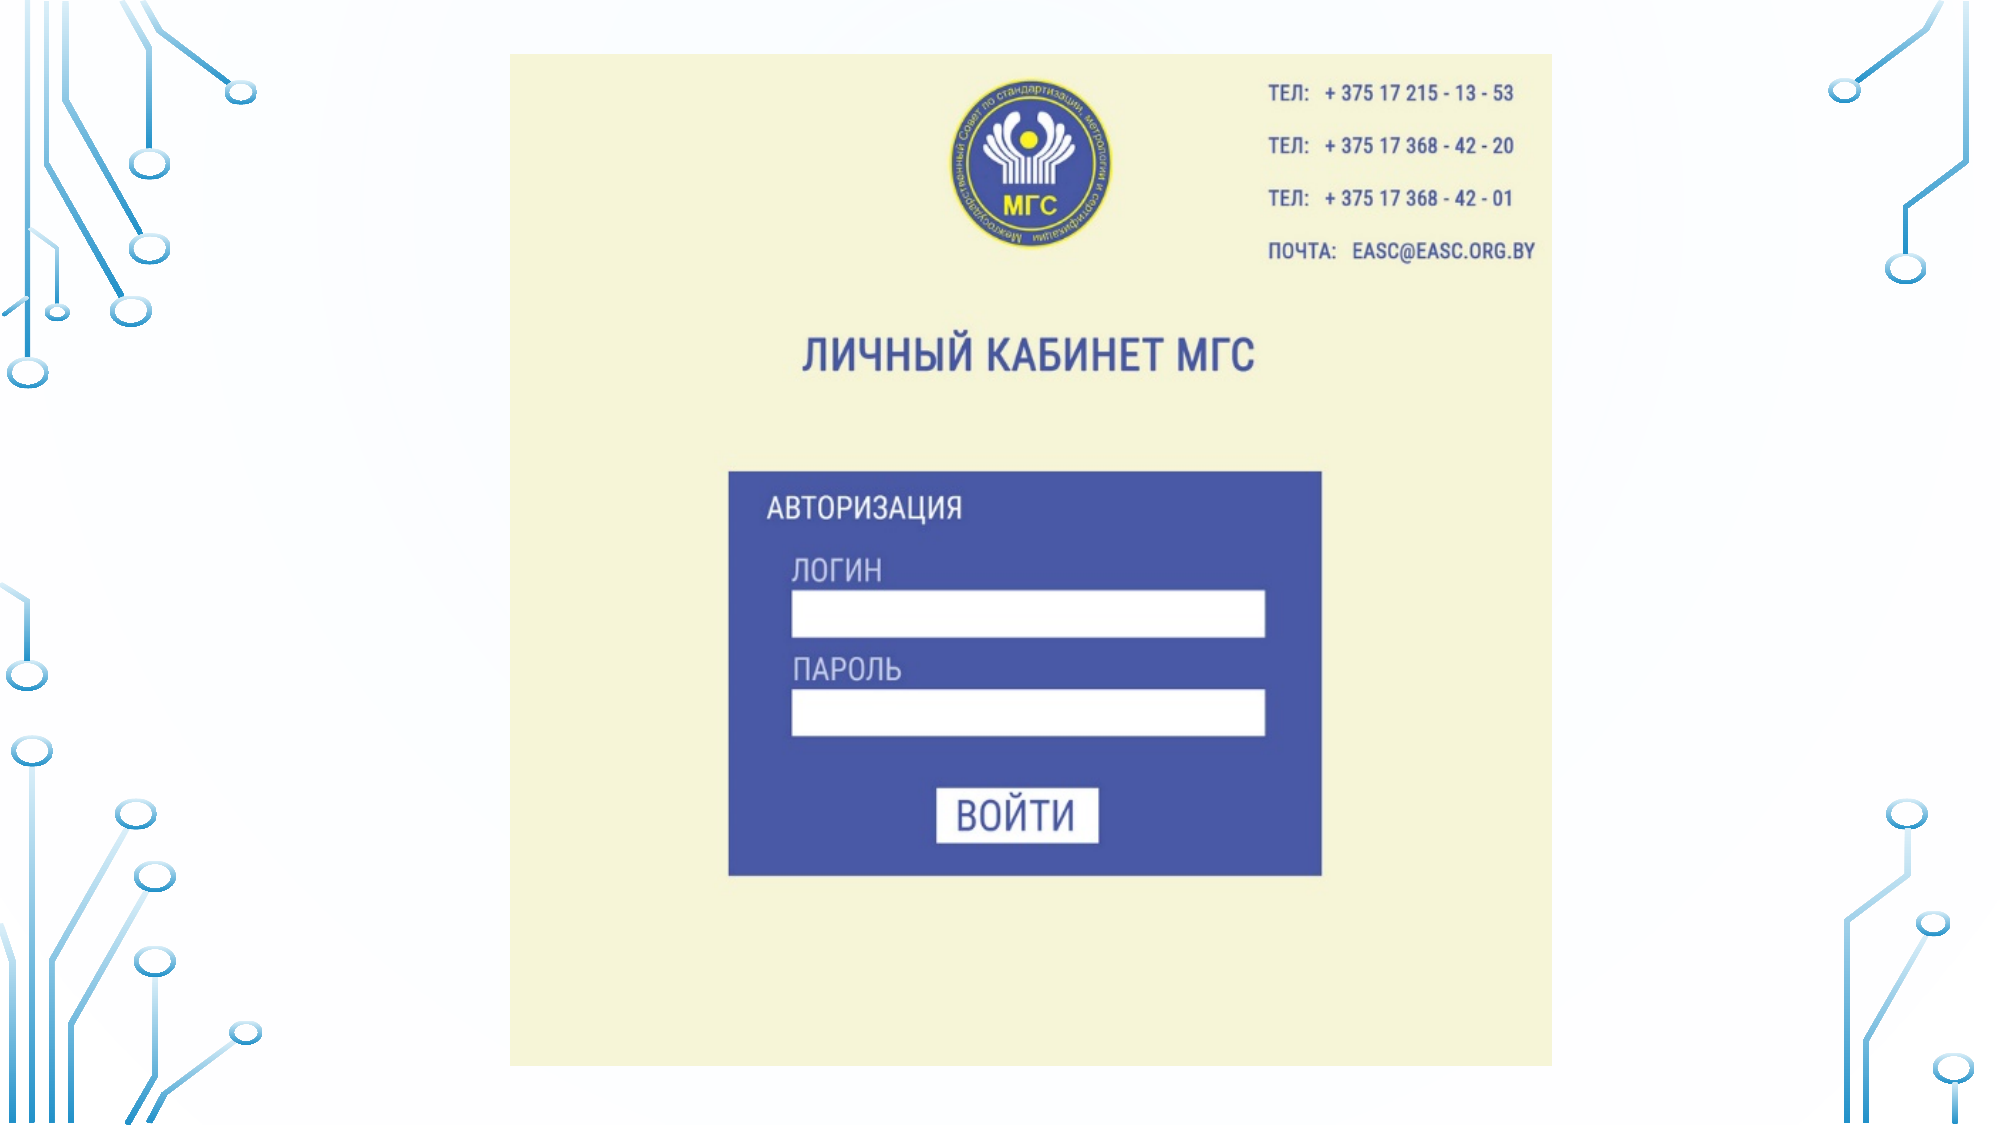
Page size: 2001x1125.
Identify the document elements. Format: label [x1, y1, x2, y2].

list [510, 54, 1552, 1067]
